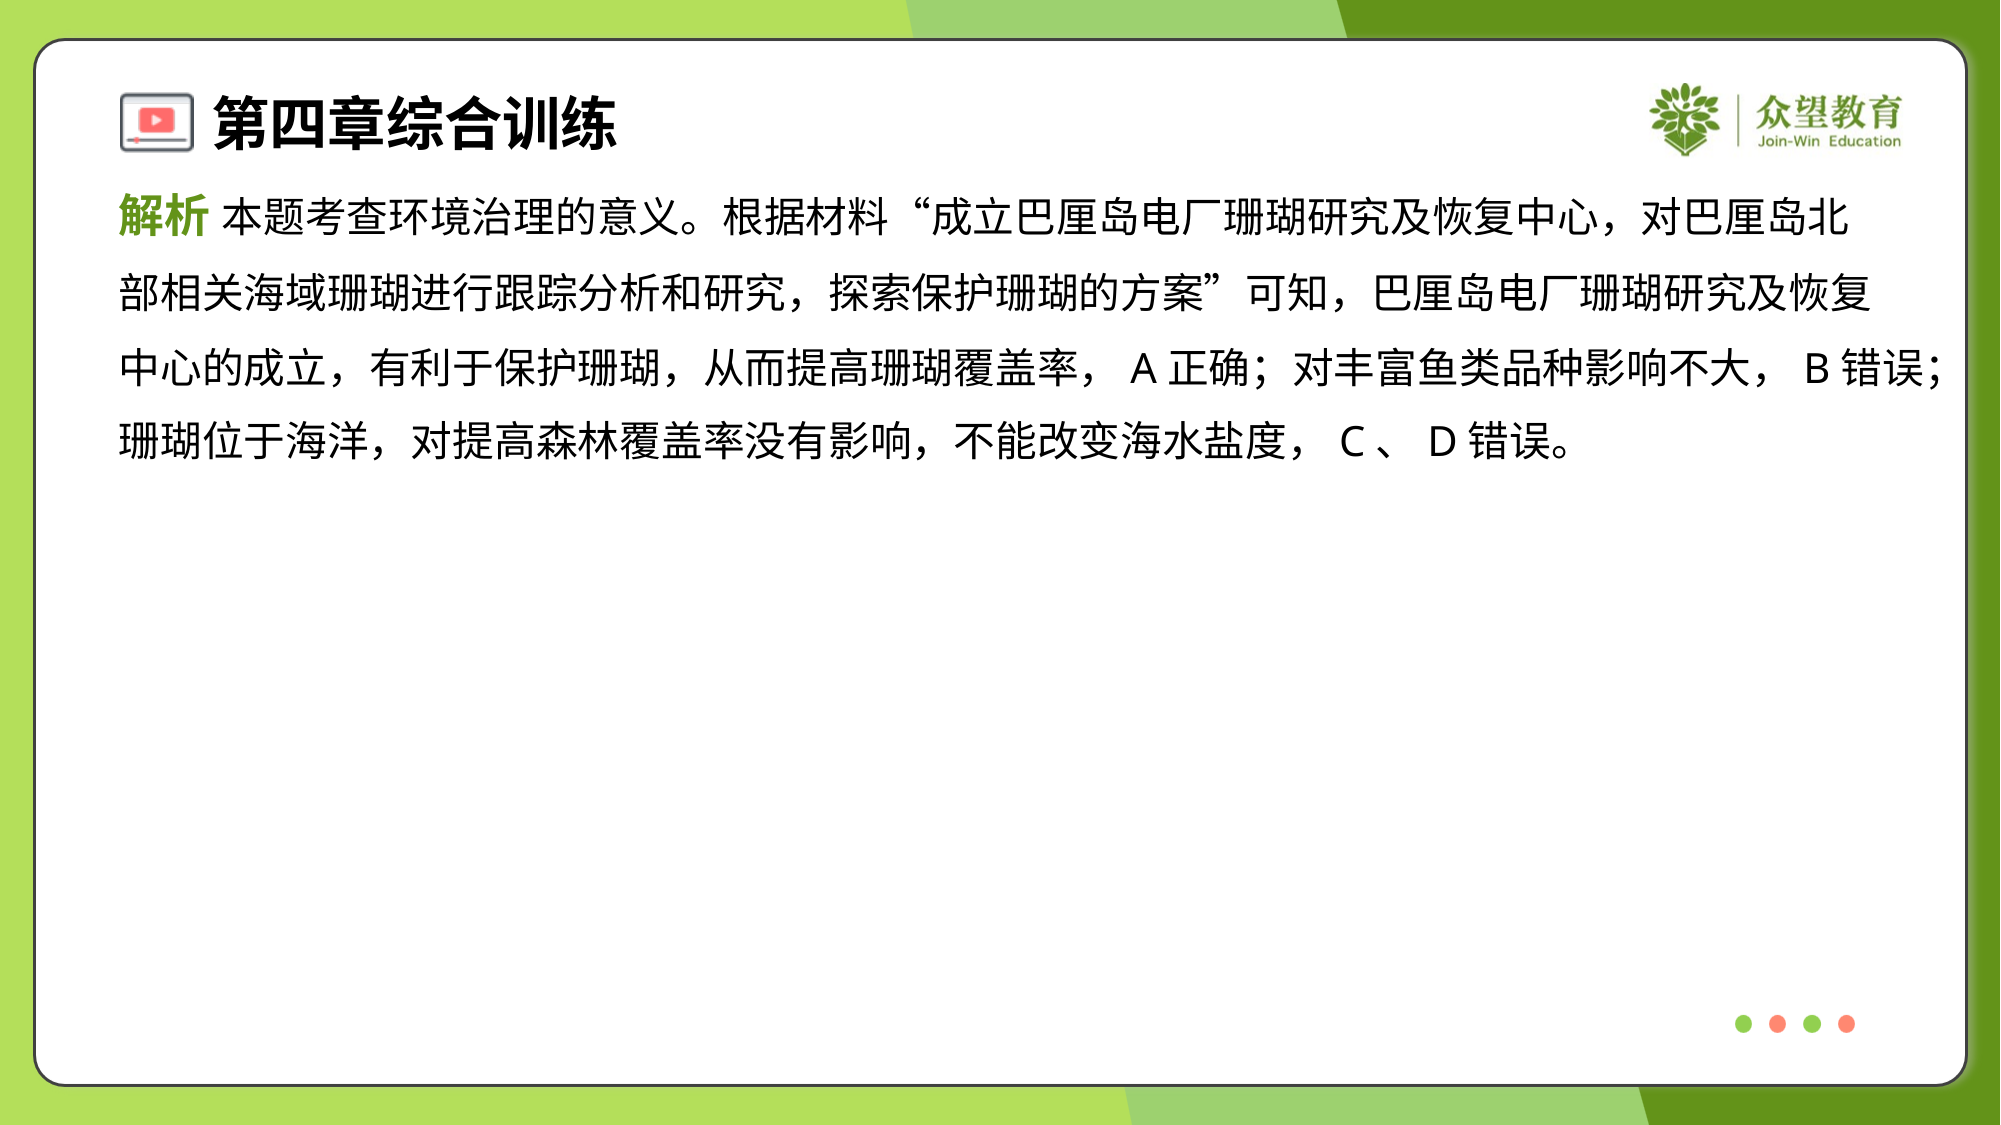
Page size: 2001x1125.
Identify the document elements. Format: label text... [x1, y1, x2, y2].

picture [0, 0, 2000, 1125]
text_box 解析 本题考查环境治理的意义。根据材料“成立巴厘岛电厂珊瑚研究及恢复中心，对巴厘岛北 部相关海域珊瑚进行跟踪分析和研究，探索保护珊瑚的方案”可知，巴厘岛电厂珊瑚研究及恢复 中心的成立，有利于保护珊瑚，从而提高珊瑚覆盖率，A正确；对丰富鱼类品种影响不大，B错误； 珊瑚位于海洋，对提高森林覆盖率没有影响，不能改变海水盐度，C、D错误。 [118, 164, 1883, 458]
